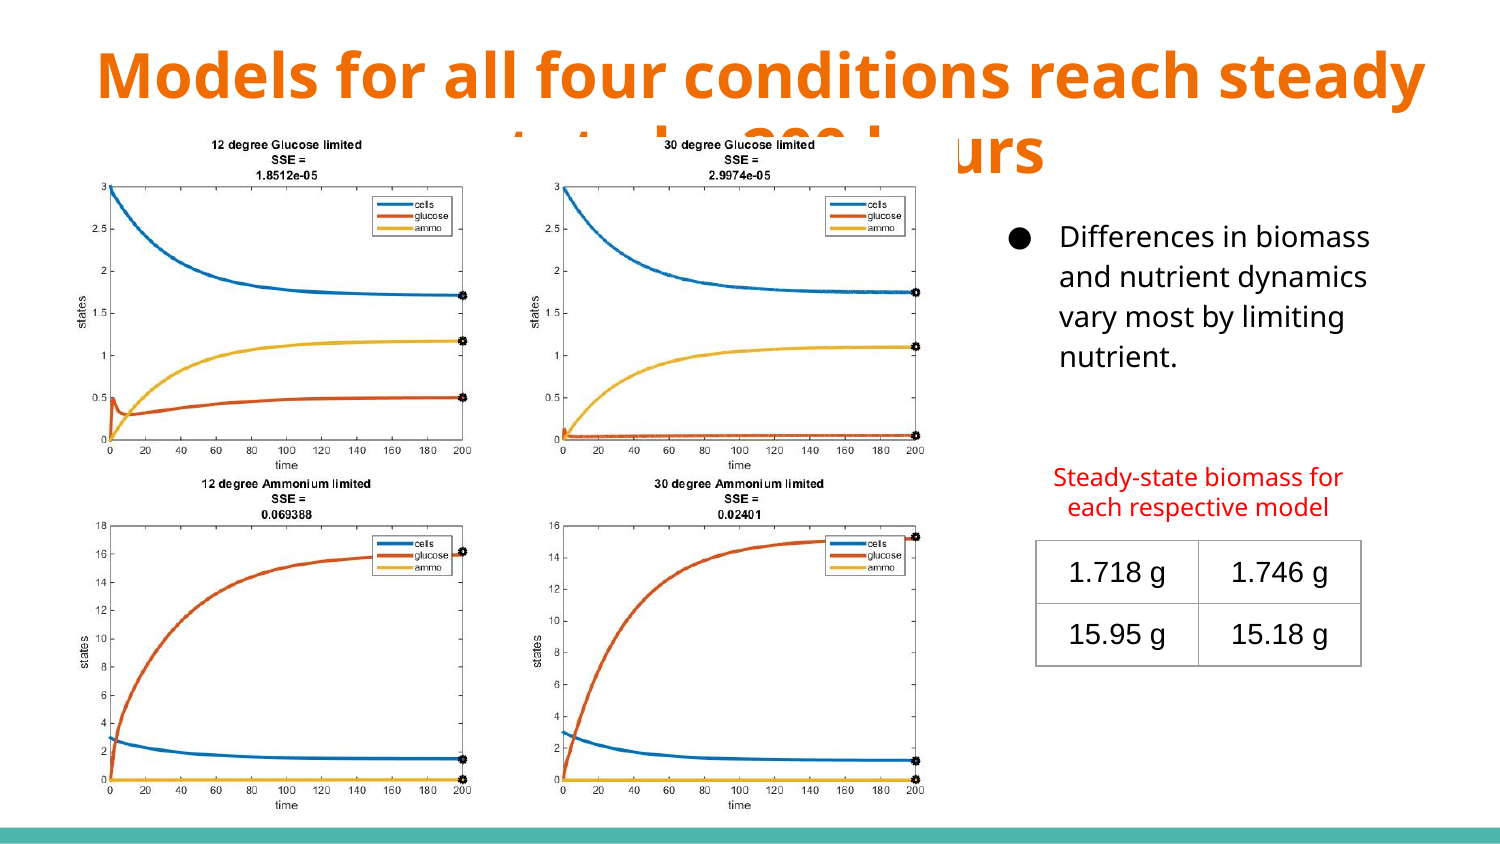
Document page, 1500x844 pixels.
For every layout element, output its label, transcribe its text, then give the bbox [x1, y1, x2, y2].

title Models for all four conditions reach steady state by 200 hours [56, 21, 1468, 138]
text_box Differences in biomass and nutrient dynamics vary most by limiting nutrient. [969, 197, 1428, 463]
table_cell 15.95 g [1037, 604, 1198, 665]
picture [50, 136, 958, 817]
text_box Steady-state biomass for each respective model [1029, 446, 1368, 513]
table_cell 15.18 g [1199, 604, 1360, 665]
table_header 1.746 g [1199, 541, 1360, 603]
table_header 1.718 g [1037, 541, 1198, 603]
